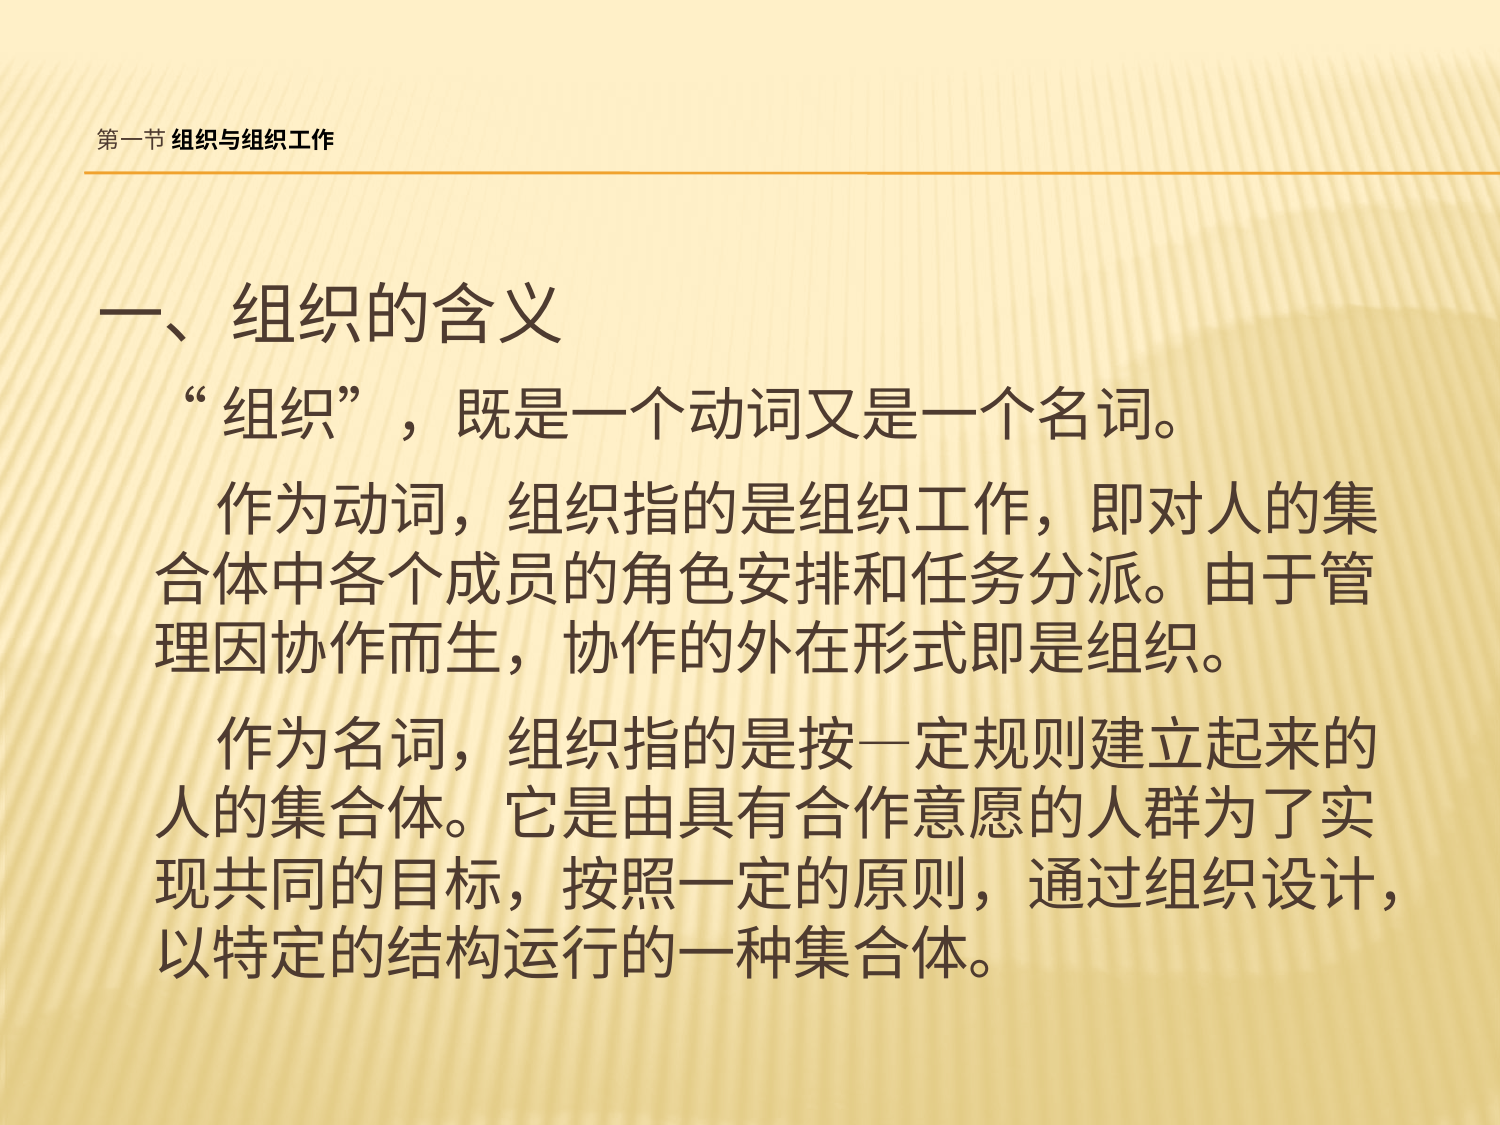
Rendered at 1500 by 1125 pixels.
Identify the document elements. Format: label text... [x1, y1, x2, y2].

list 一、组织的含义 “组织”，既是一个动词又是一个名词。 作为动词，组织指的是组织工作，即对人的集合体中各个成员的角色安排和任务分派。由于管理因协作而生，协作的外在形式即是组织。 作为名词，组织指的是按—定规则建立起来的人的集合体。它是由具有合作意愿的人群为了实现共同的目标，按照一定的原则，通过组织设计，以特定的结构运行的一种集合体。 [81, 264, 1433, 1060]
title 第一节 组织与组织工作 [82, 117, 1432, 245]
